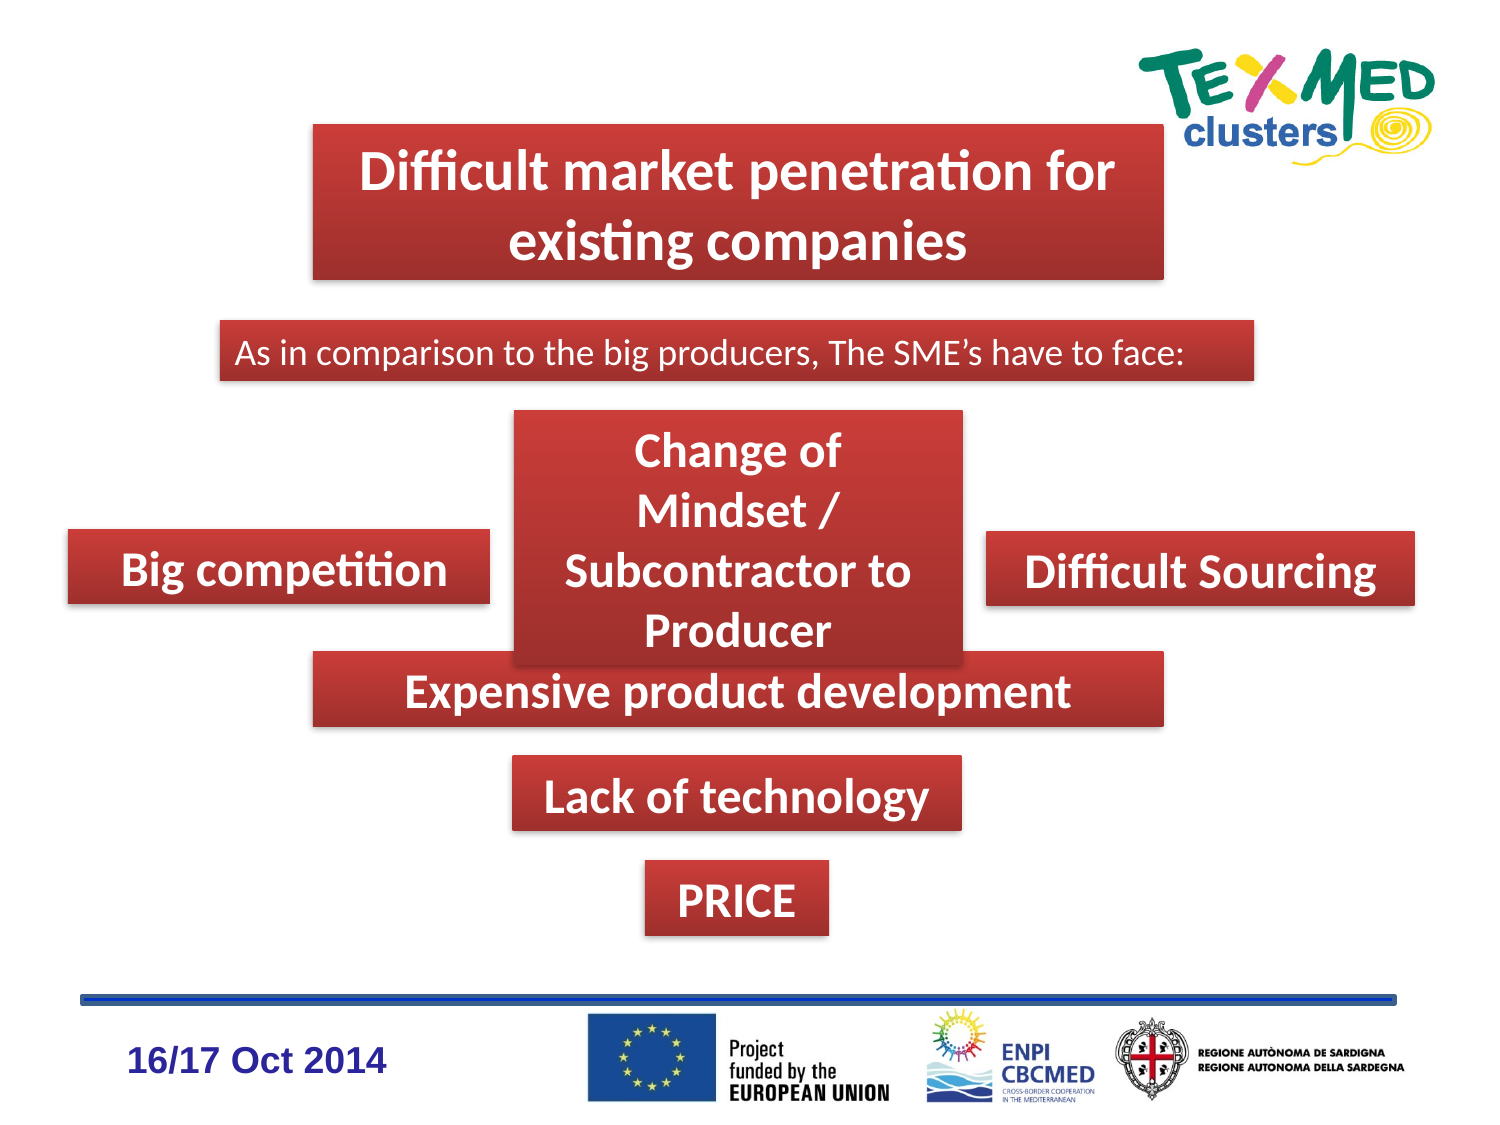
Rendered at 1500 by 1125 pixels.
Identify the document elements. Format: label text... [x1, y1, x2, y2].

text_box Expensive product development [312, 651, 1164, 727]
text_box Lack of technology [512, 755, 962, 831]
text_box Difficult Sourcing [986, 531, 1415, 606]
text_box As in comparison to the big producers, The SME’s have to face: [219, 320, 1255, 381]
picture [925, 1007, 1095, 1103]
picture [585, 1012, 891, 1103]
text_box Big competition [67, 529, 490, 604]
text_box 16/17 Oct 2014 [112, 1028, 491, 1088]
text_box Change of Mindset / Subcontractor to Producer [513, 410, 963, 665]
text_box Difficult market penetration for existing companies [312, 124, 1164, 280]
picture [1129, 34, 1442, 176]
picture [1113, 1014, 1407, 1103]
text_box PRICE [644, 860, 830, 936]
text_box [80, 994, 1397, 1006]
